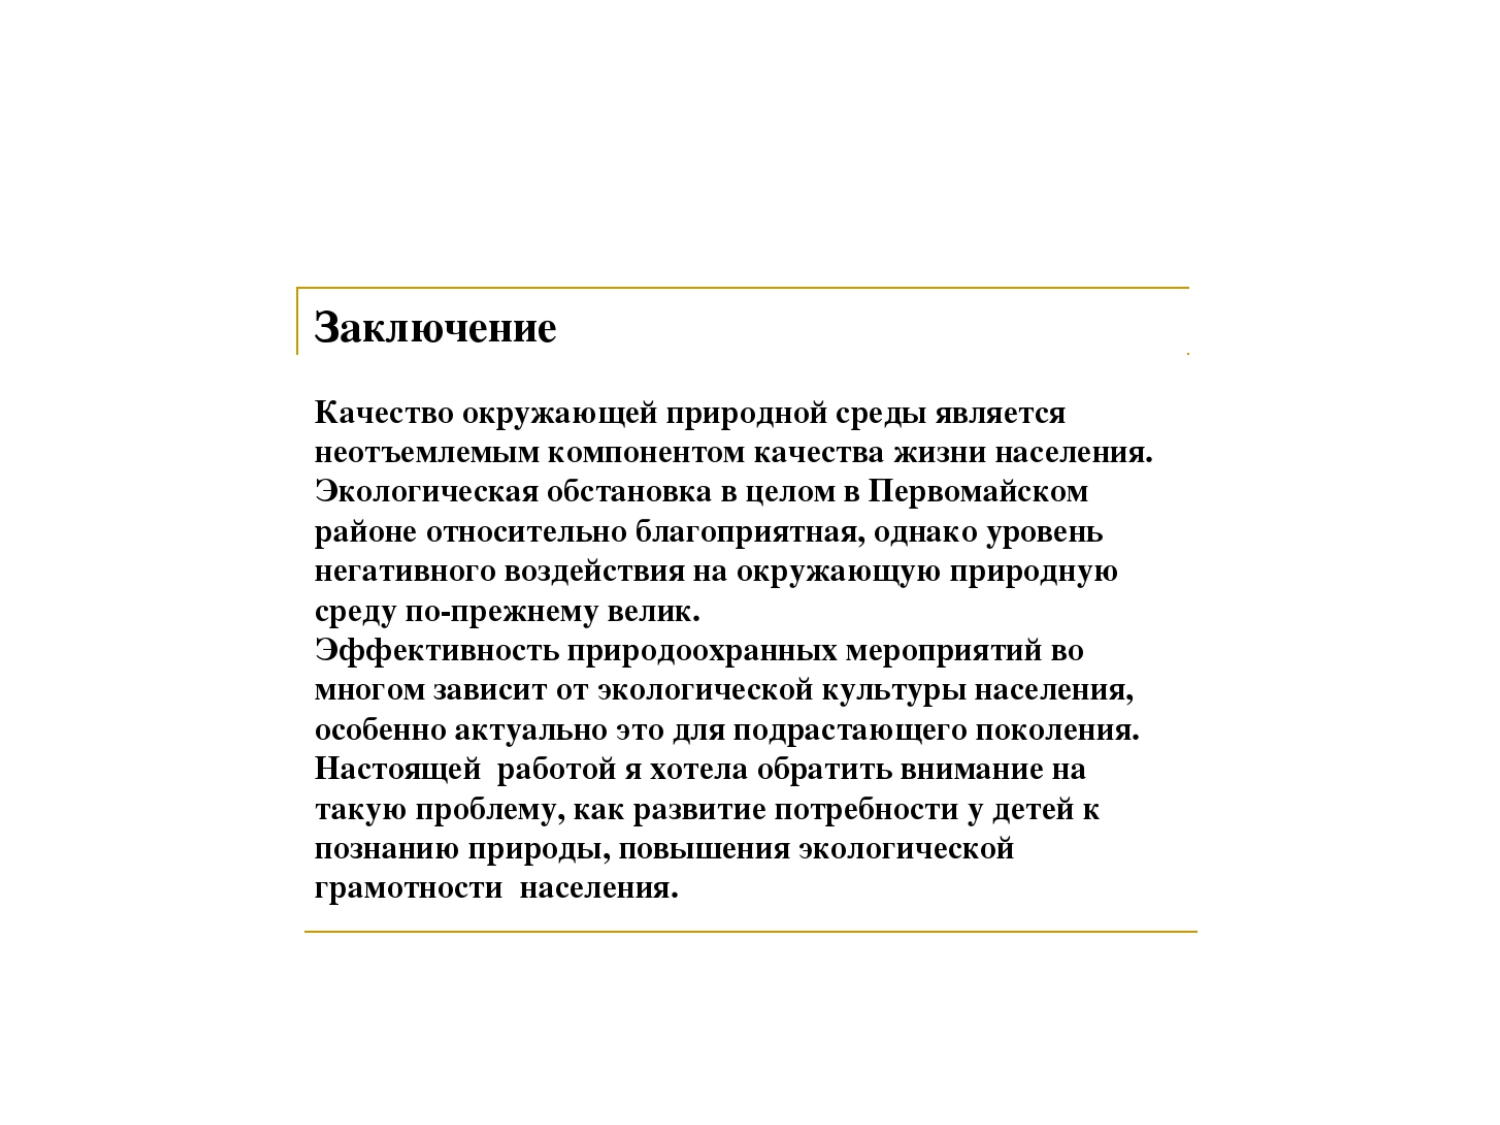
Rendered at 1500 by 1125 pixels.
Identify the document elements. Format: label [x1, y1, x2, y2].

list [254, 262, 1246, 1006]
